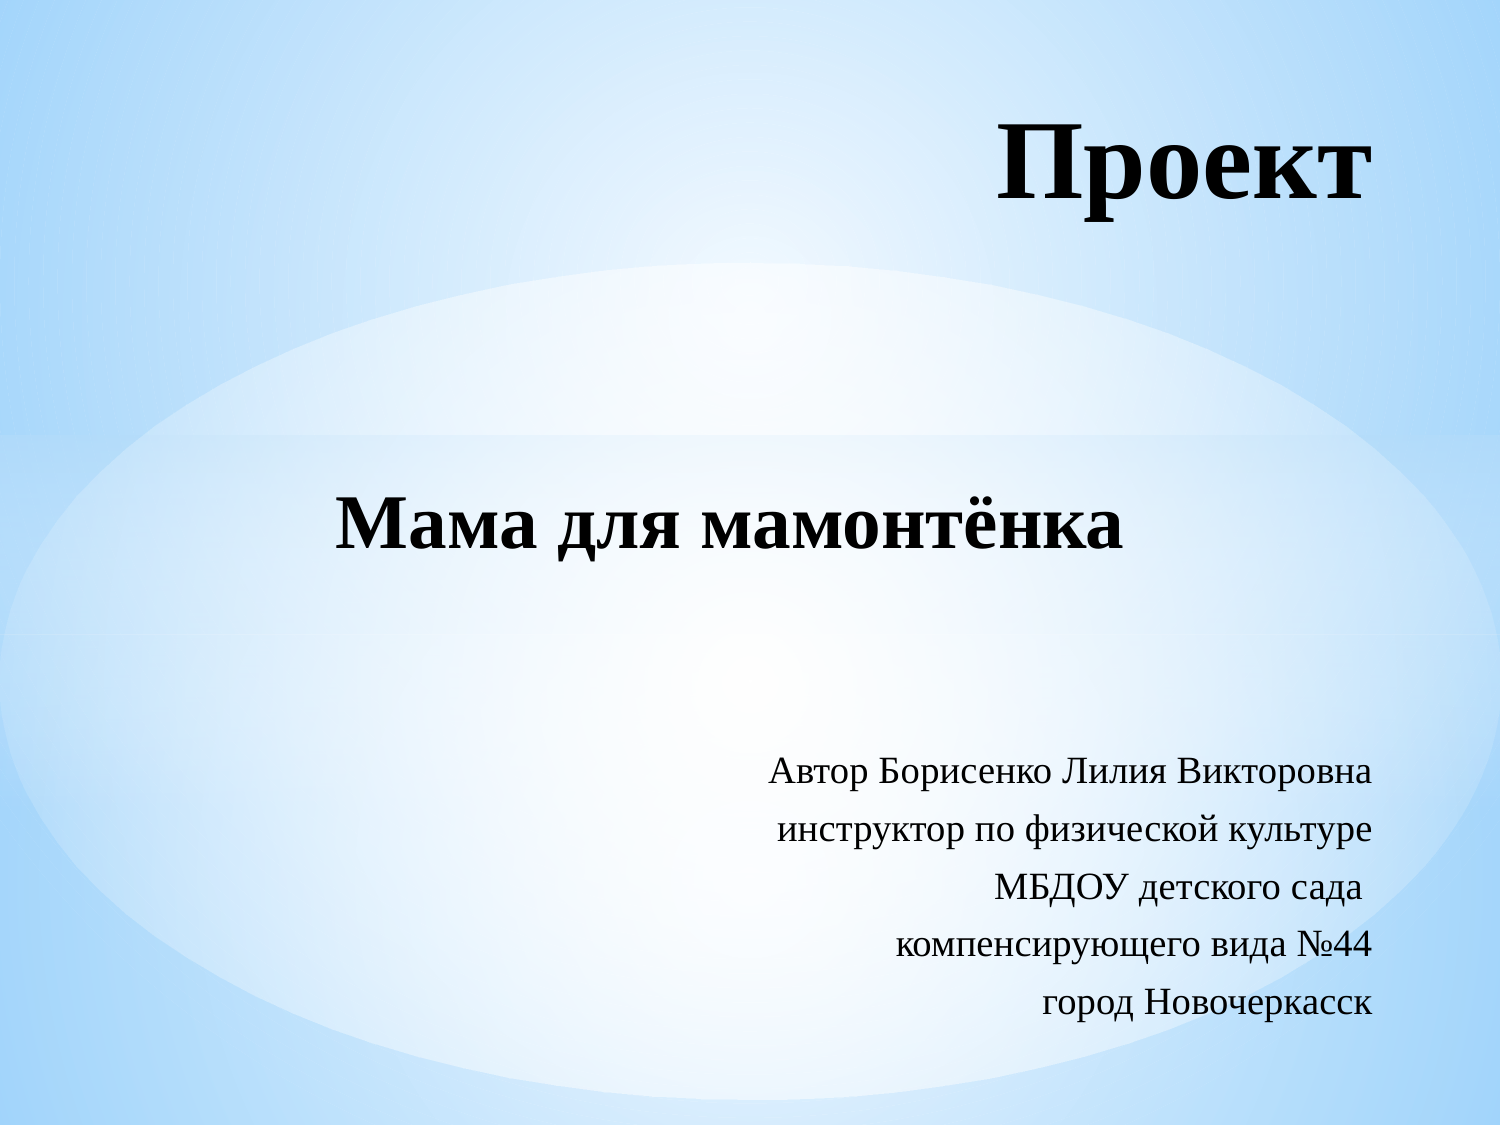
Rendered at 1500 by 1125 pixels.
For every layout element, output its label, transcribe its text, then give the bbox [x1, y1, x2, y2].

subtitle Мама для мамонтёнка Автор Борисенко Лилия Викторовна инструктор по физической культуре МБДОУ детского сада компенсирующего вида №44 город Новочеркасск [147, 291, 1388, 1035]
title Проект [112, 78, 1388, 291]
